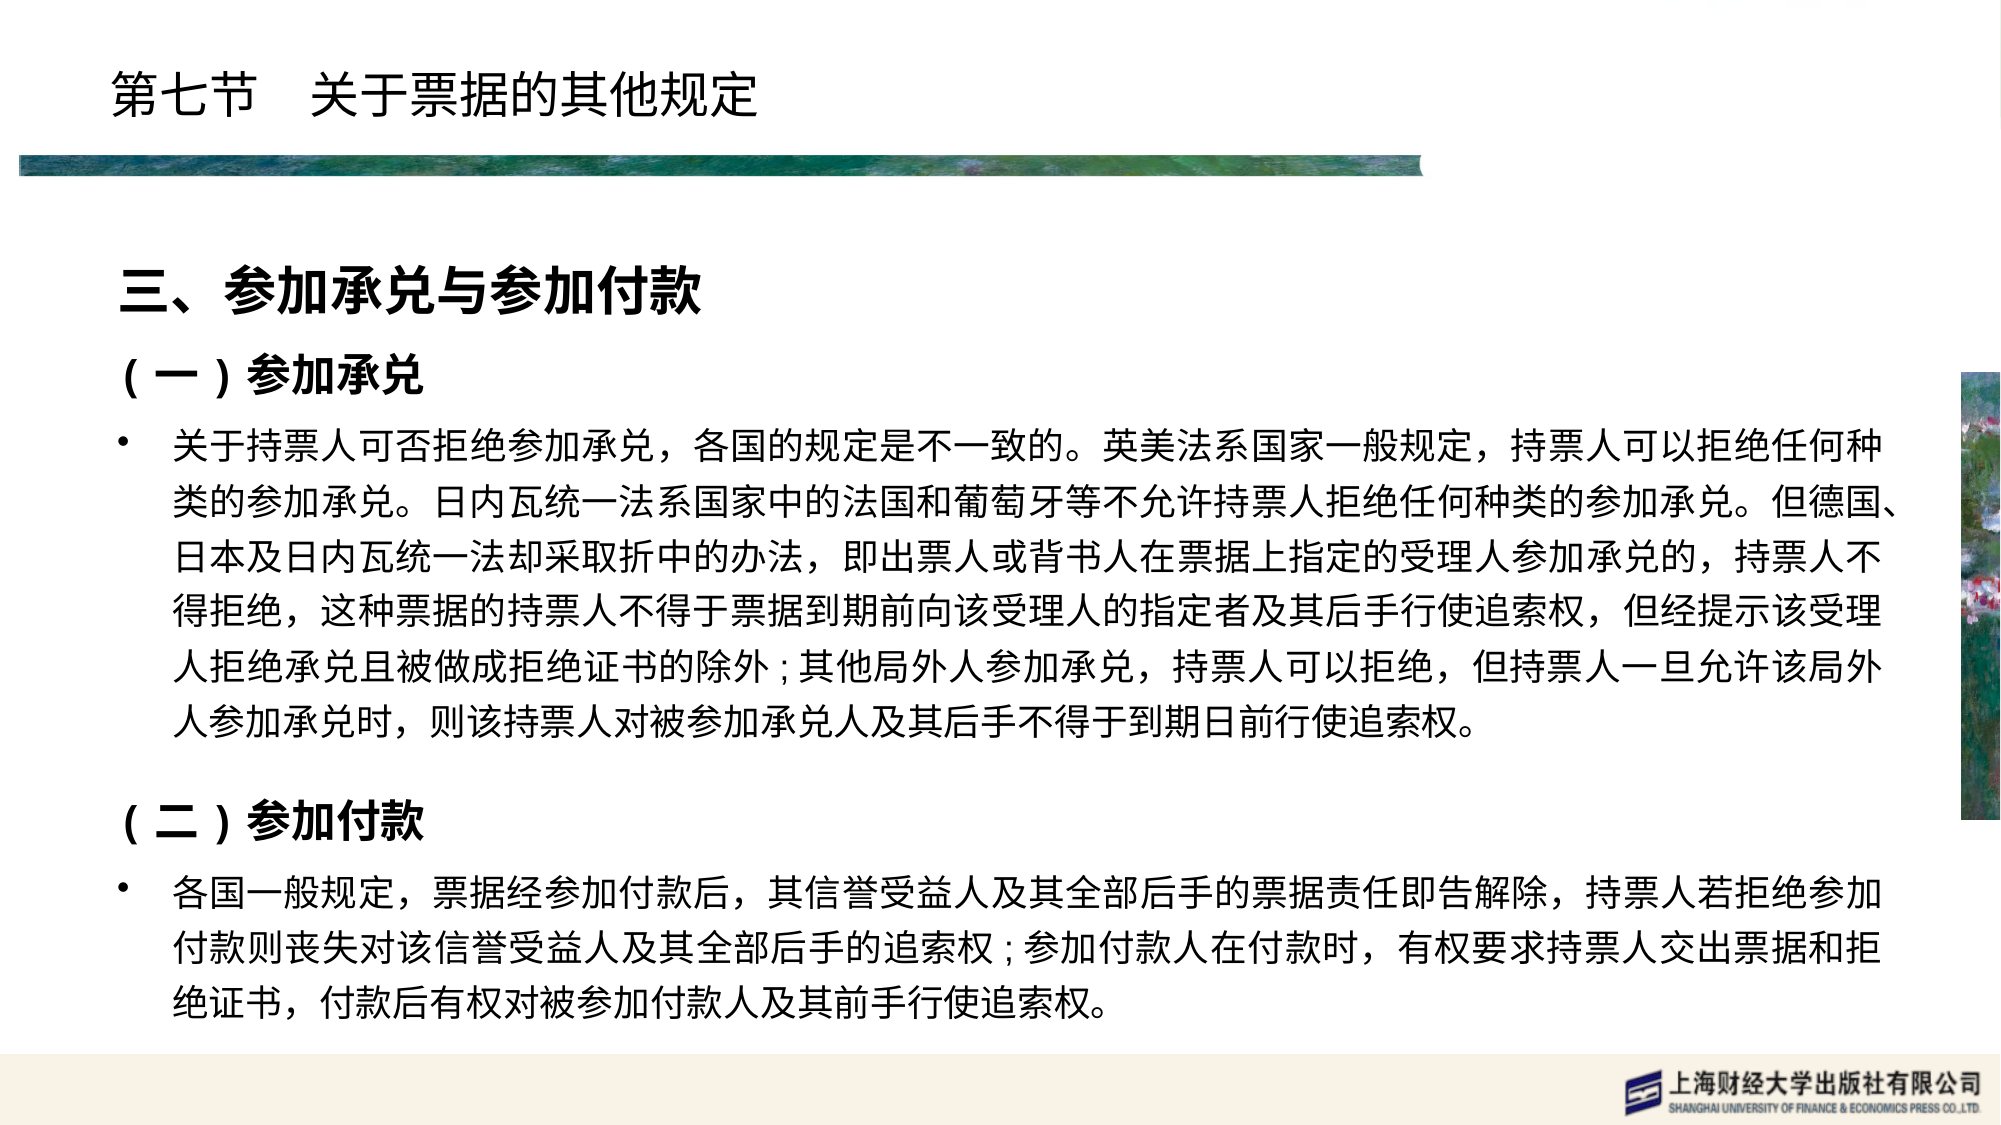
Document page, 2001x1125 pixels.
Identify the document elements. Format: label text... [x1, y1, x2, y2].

list 三、参加承兑与参加付款 (一)参加承兑 关于持票人可否拒绝参加承兑，各国的规定是不一致的。英美法系国家一般规定，持票人可以拒绝任何种类的参加承兑。日内瓦统一法系国家中的法国和葡萄牙等不允许持票人拒绝任何种类的参加承兑。但德国、日本及日内瓦统一法却采取折中的办法，即出票人或背书人在票据上指定的受理人参加承兑的，持票人不得拒绝，这种票据的持票人不得于票据到期前向该受理人的指定者及其后手行使追索权，但经提示该受理人拒绝承兑且被做成拒绝证书的除外;其他局外人参加承兑，持票人可以拒绝，但持票人一旦允许该局外人参加承兑时，则该持票人对被参加承兑人及其后手不得于到期日前行使追索权。 (二)参加付款 各国一般规定，票据经参加付款后，其信誉受益人及其全部后手的票据责任即告解除，持票人若拒绝参加付款则丧失对该信誉受益人及其全部后手的追索权;参加付款人在付款时，有权要求持票人交出票据和拒绝证书，付款后有权对被参加付款人及其前手行使追索权。 [102, 233, 1898, 1032]
picture [0, 0, 2001, 1125]
title 第七节 关于票据的其他规定 [94, 42, 1451, 146]
